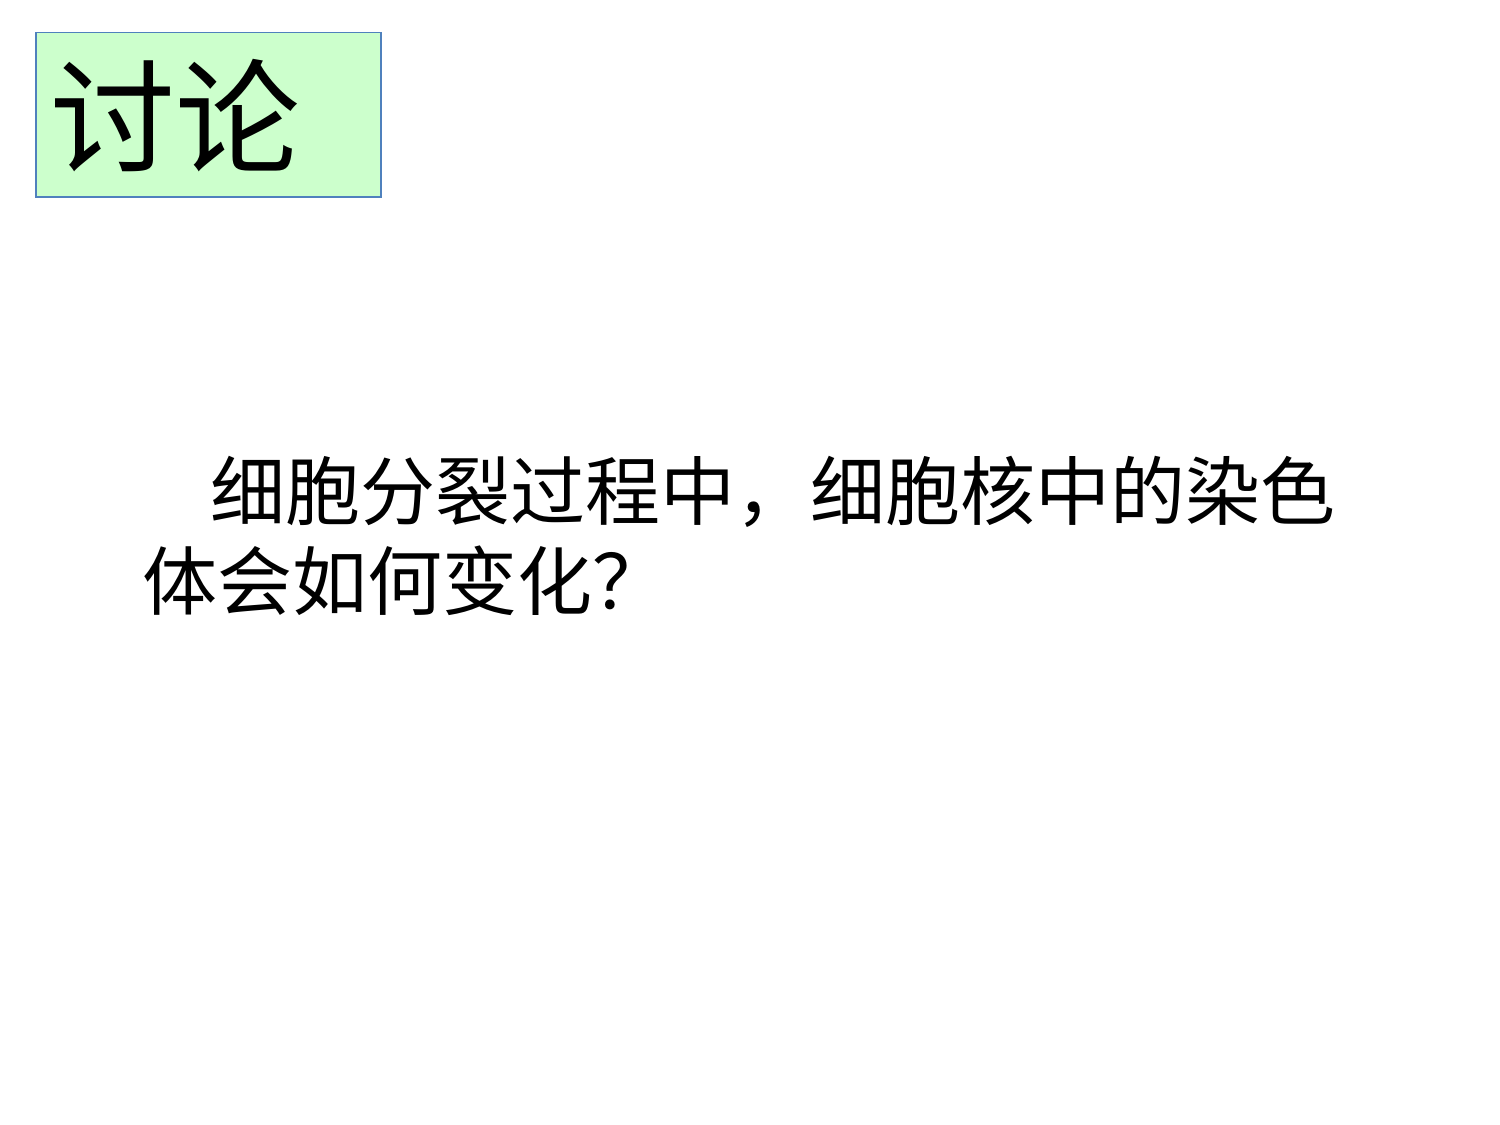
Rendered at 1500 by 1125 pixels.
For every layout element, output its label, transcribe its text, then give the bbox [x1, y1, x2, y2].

text_box 讨论 [36, 32, 381, 198]
text_box 细胞分裂过程中，细胞核中的染色体会如何变化？ [127, 437, 1423, 633]
